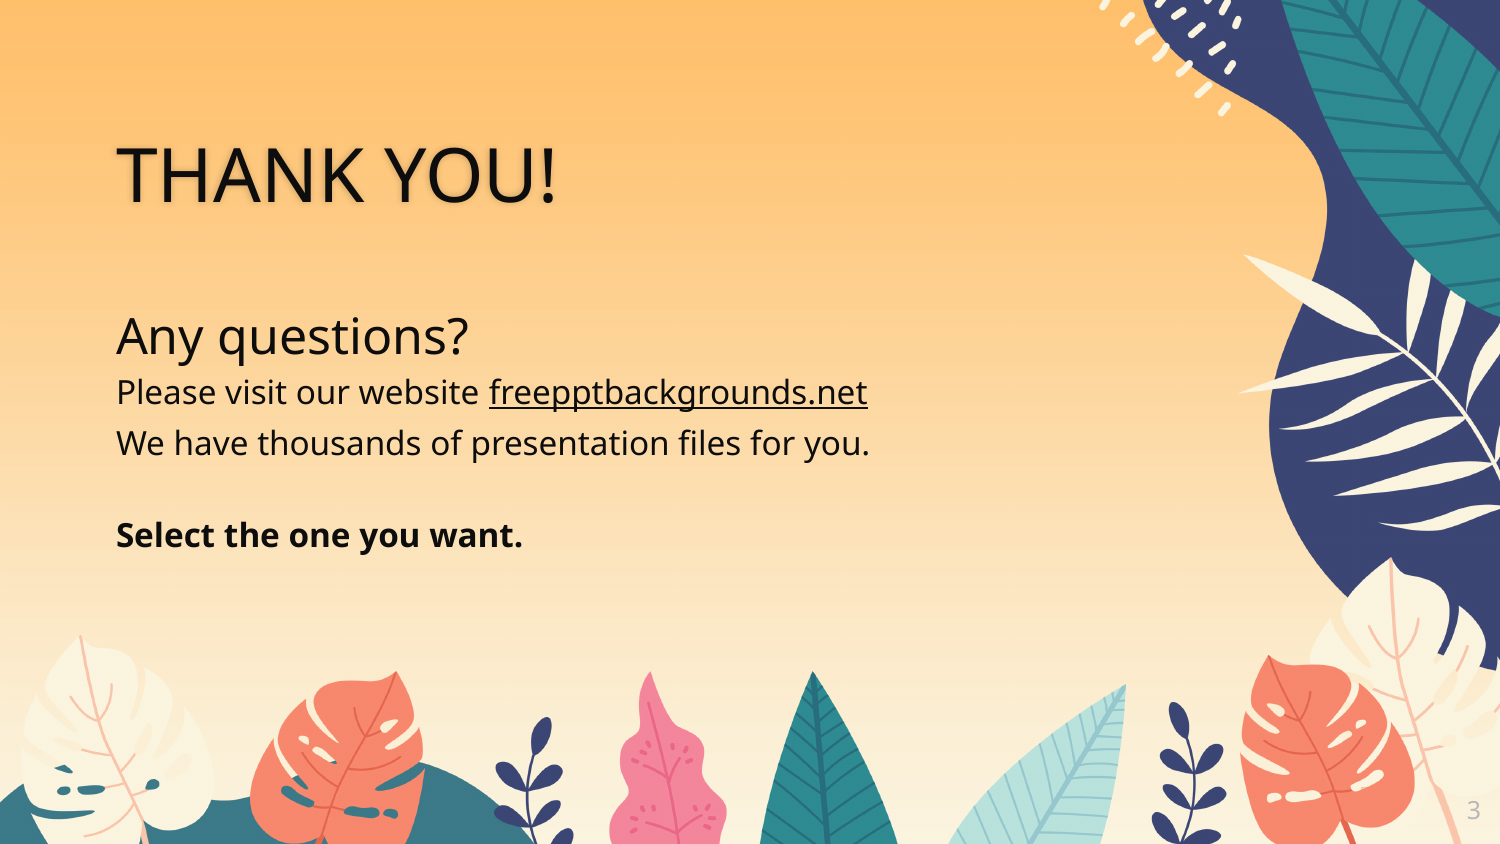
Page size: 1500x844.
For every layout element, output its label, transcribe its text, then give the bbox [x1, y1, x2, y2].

slide_number 3 [1391, 779, 1482, 844]
picture [0, 0, 1500, 844]
subtitle Any questions? Please visit our website freepptbackgrounds.net We have thousands of presentation files for you. Select the one you want. [116, 295, 889, 672]
title THANK YOU! [116, 76, 655, 268]
